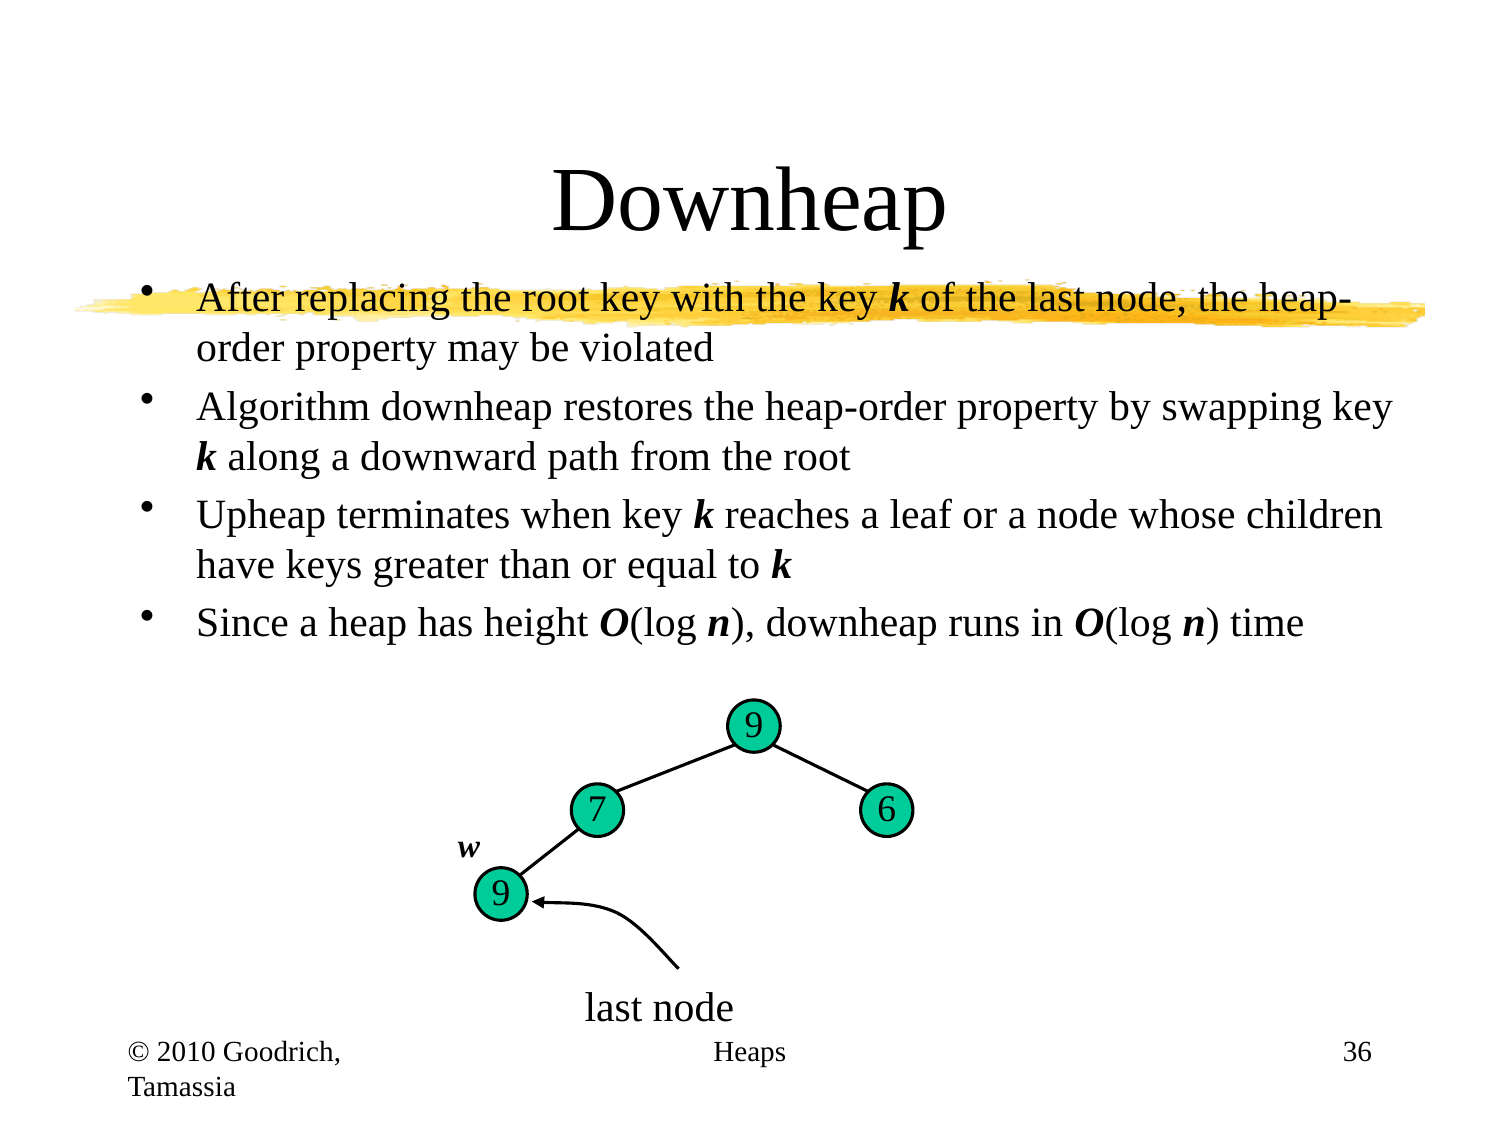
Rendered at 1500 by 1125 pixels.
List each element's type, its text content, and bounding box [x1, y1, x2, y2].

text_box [519, 829, 580, 875]
text_box 9 [474, 867, 528, 921]
footer Heaps [512, 1024, 988, 1101]
text_box 9 [727, 699, 781, 753]
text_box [615, 745, 736, 791]
slide_number © 2010 Goodrich, Tamassia [112, 1024, 426, 1101]
picture [75, 274, 124, 338]
text_box w [443, 817, 496, 872]
text_box 6 [860, 783, 913, 837]
list After replacing the root key with the key k of the last node, the heap-order property may be violated Algorithm downheap restores the heap-order property by swapping key k along a downward path from the root Upheap terminates when key k reaches a leaf or a node whose children have keys greater than or equal to k Since a heap has height O(log n), downheap runs in O(log n) time [124, 262, 1438, 663]
text_box 7 [571, 783, 624, 837]
text_box [531, 896, 679, 969]
text_box last node [569, 972, 750, 1038]
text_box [772, 745, 869, 791]
title Downheap [112, 99, 1388, 288]
slide_number 36 [1074, 1024, 1388, 1101]
